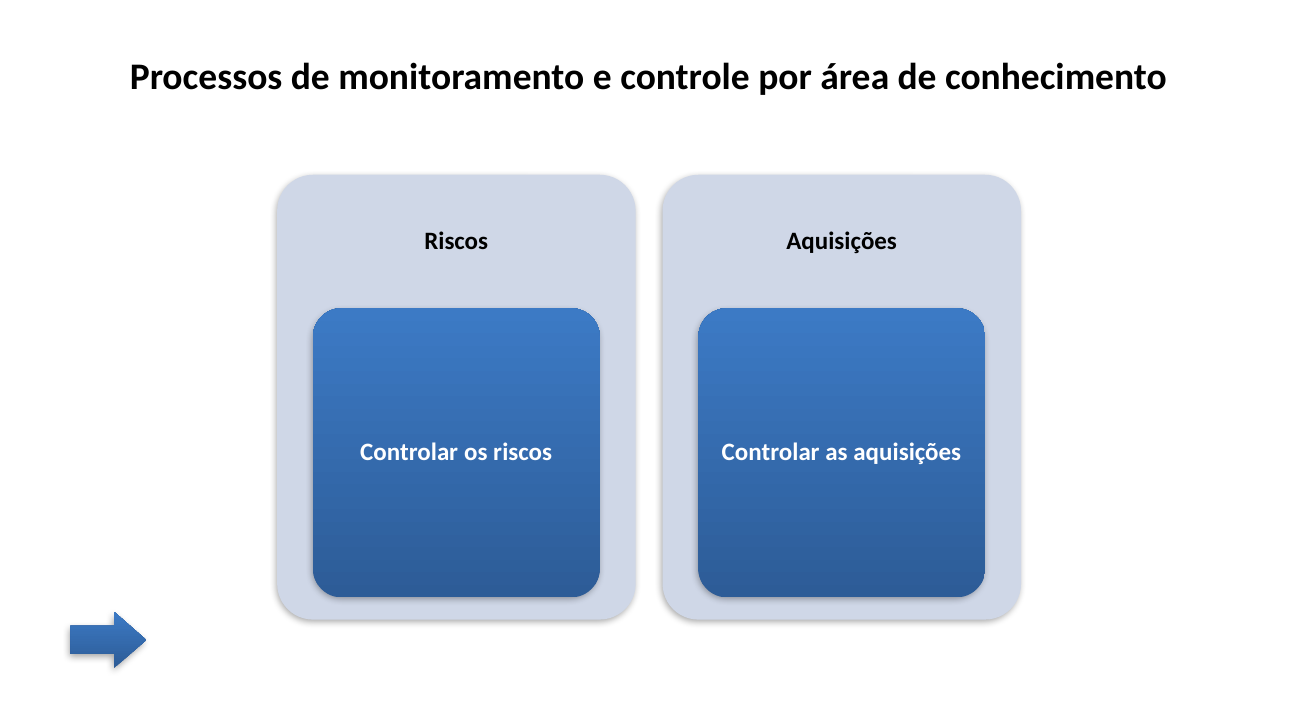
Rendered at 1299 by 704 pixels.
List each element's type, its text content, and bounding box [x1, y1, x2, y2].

text_box [70, 611, 147, 669]
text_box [276, 174, 1022, 620]
text_box Processos de monitoramento e controle por área de conhecimento [0, 44, 1299, 106]
